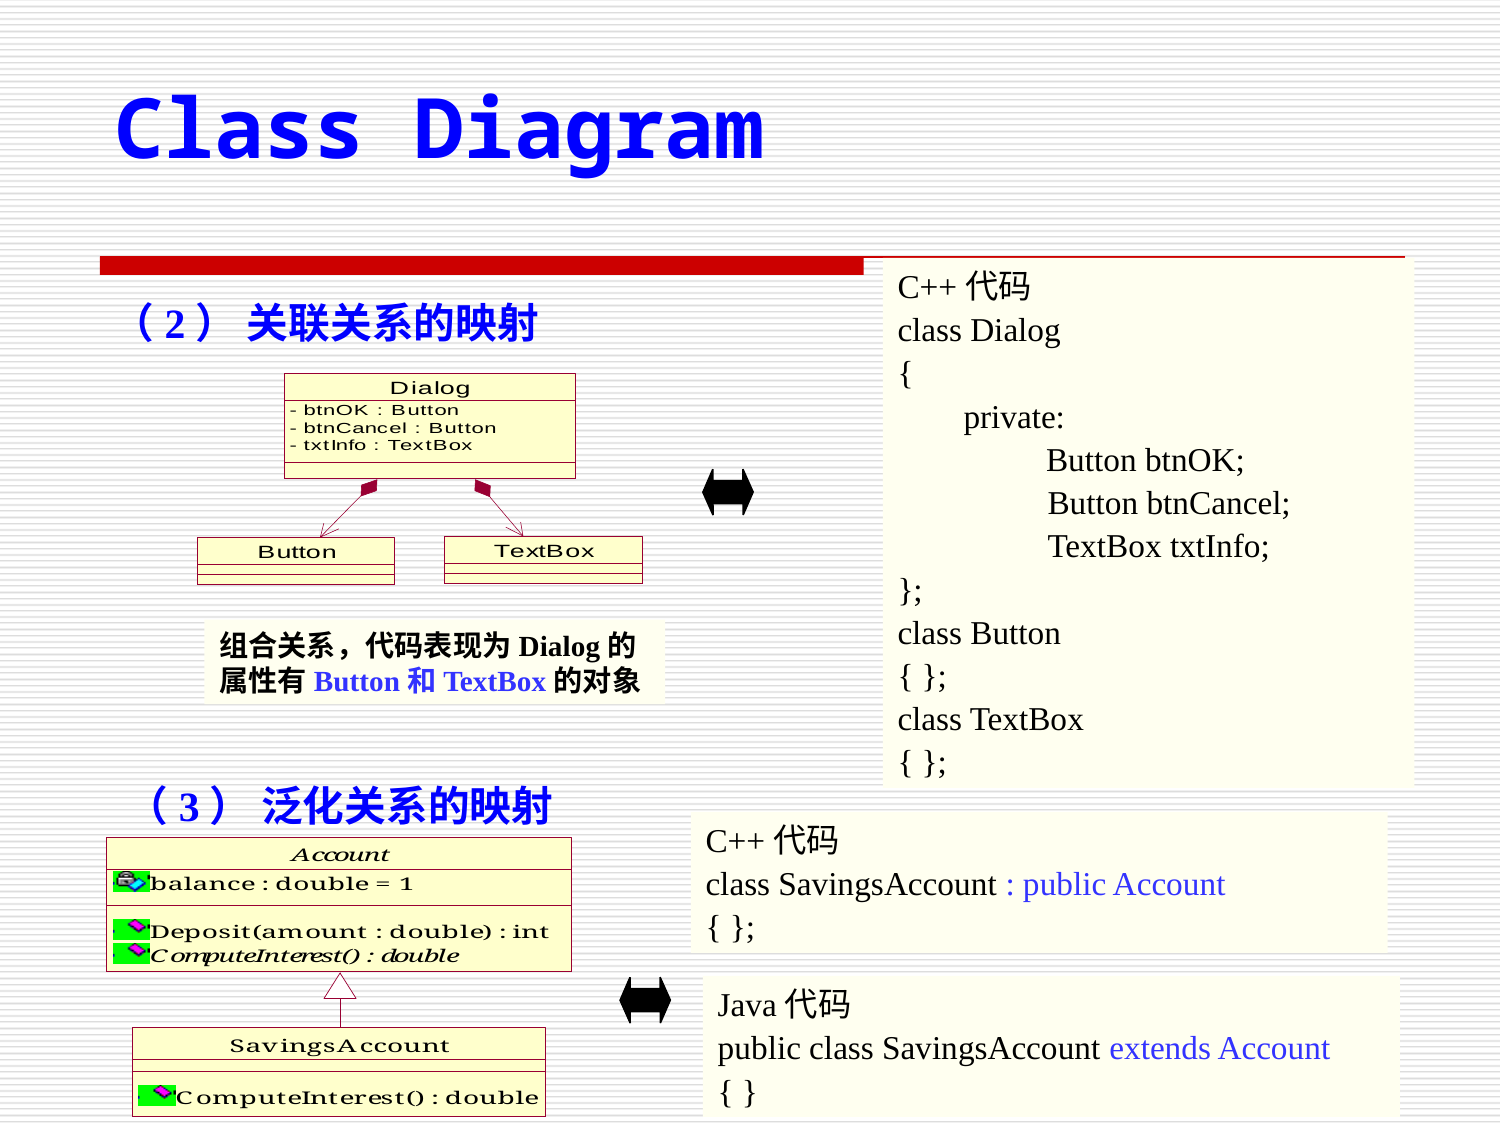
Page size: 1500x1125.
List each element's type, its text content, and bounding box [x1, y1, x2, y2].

text_box [620, 977, 671, 1024]
text_box C++代码 class Dialog { private: Button btnOK; Button btnCancel; TextBox txtInfo; }; class Button { }; class TextBox { }; [882, 257, 1415, 788]
text_box （3） 泛化关系的映射 [112, 772, 605, 836]
text_box C++代码 class SavingsAccount : public Account { }; [690, 811, 1388, 953]
picture [0, 0, 1500, 1125]
text_box [702, 469, 754, 516]
text_box Java代码 public class SavingsAccount extends Account { } [702, 975, 1400, 1117]
text_box Class Diagram [100, 67, 1134, 183]
text_box （2） 关联关系的映射 [112, 295, 597, 359]
text_box 组合关系，代码表现为Dialog的属性有Button和TextBox的对象 [204, 619, 666, 705]
